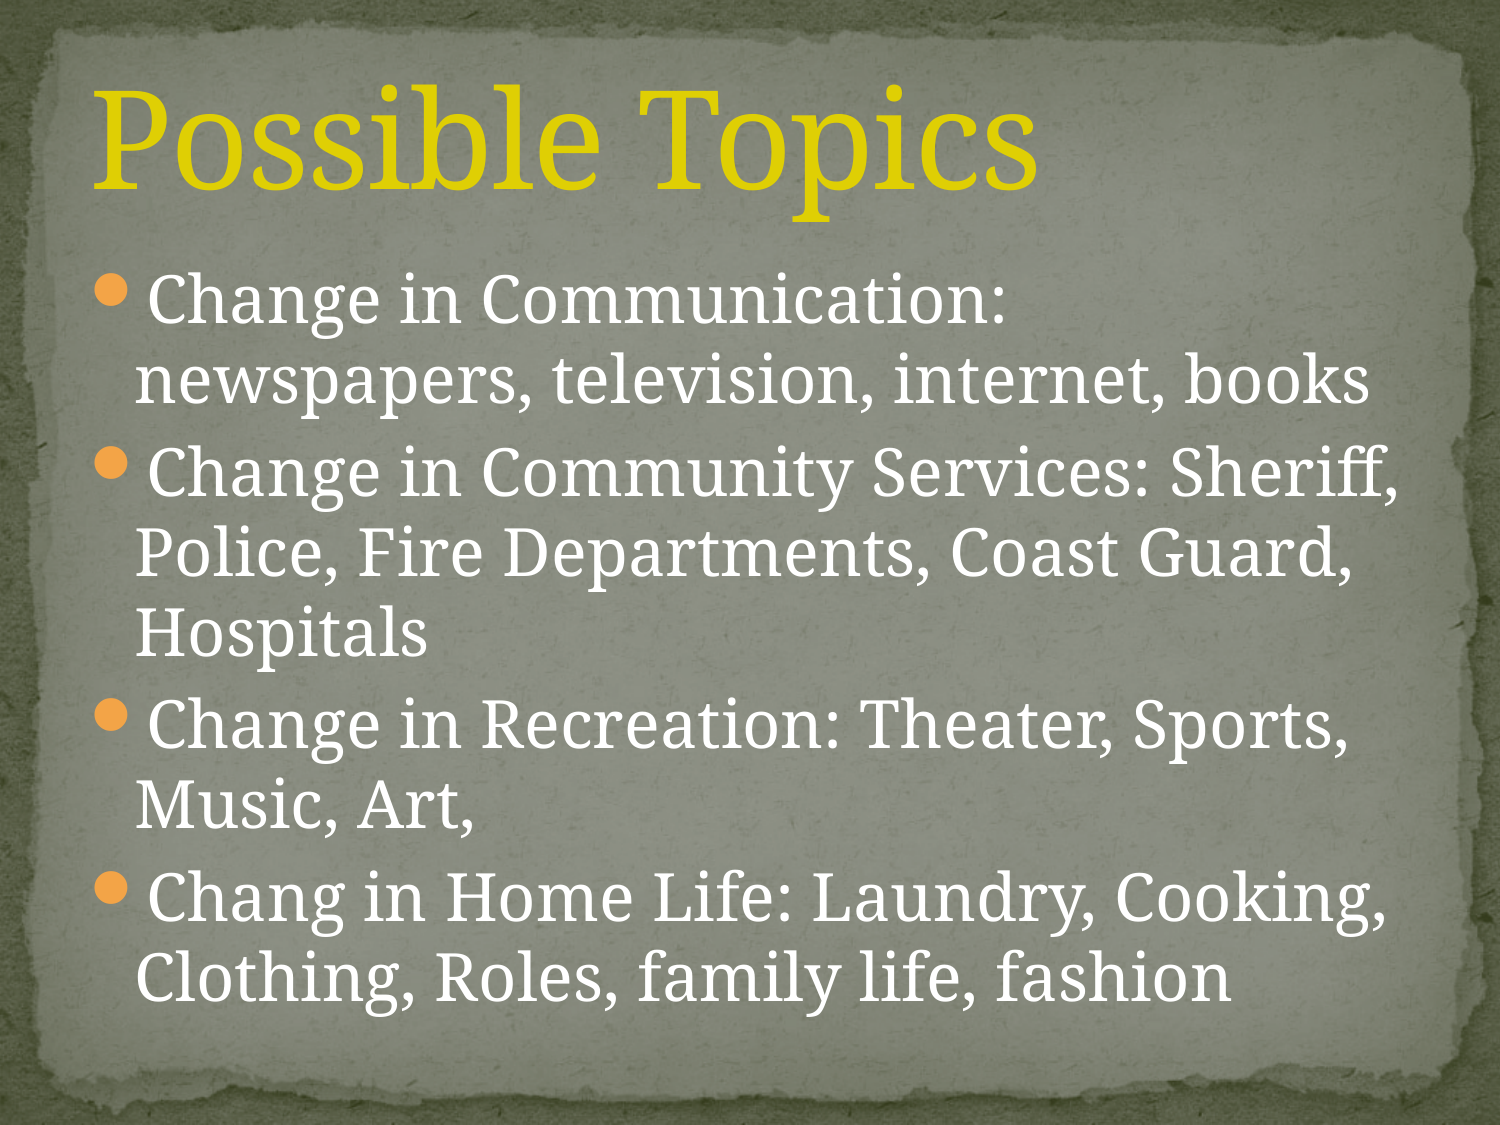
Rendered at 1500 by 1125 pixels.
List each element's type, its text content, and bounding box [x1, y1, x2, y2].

list Change in Communication: newspapers, television, internet, books Change in Community Services: Sheriff, Police, Fire Departments, Coast Guard, Hospitals Change in Recreation: Theater, Sports, Music, Art, Chang in Home Life: Laundry, Cooking, Clothing, Roles, family life, fashion [75, 249, 1425, 1000]
title Possible Topics [74, 24, 1425, 225]
